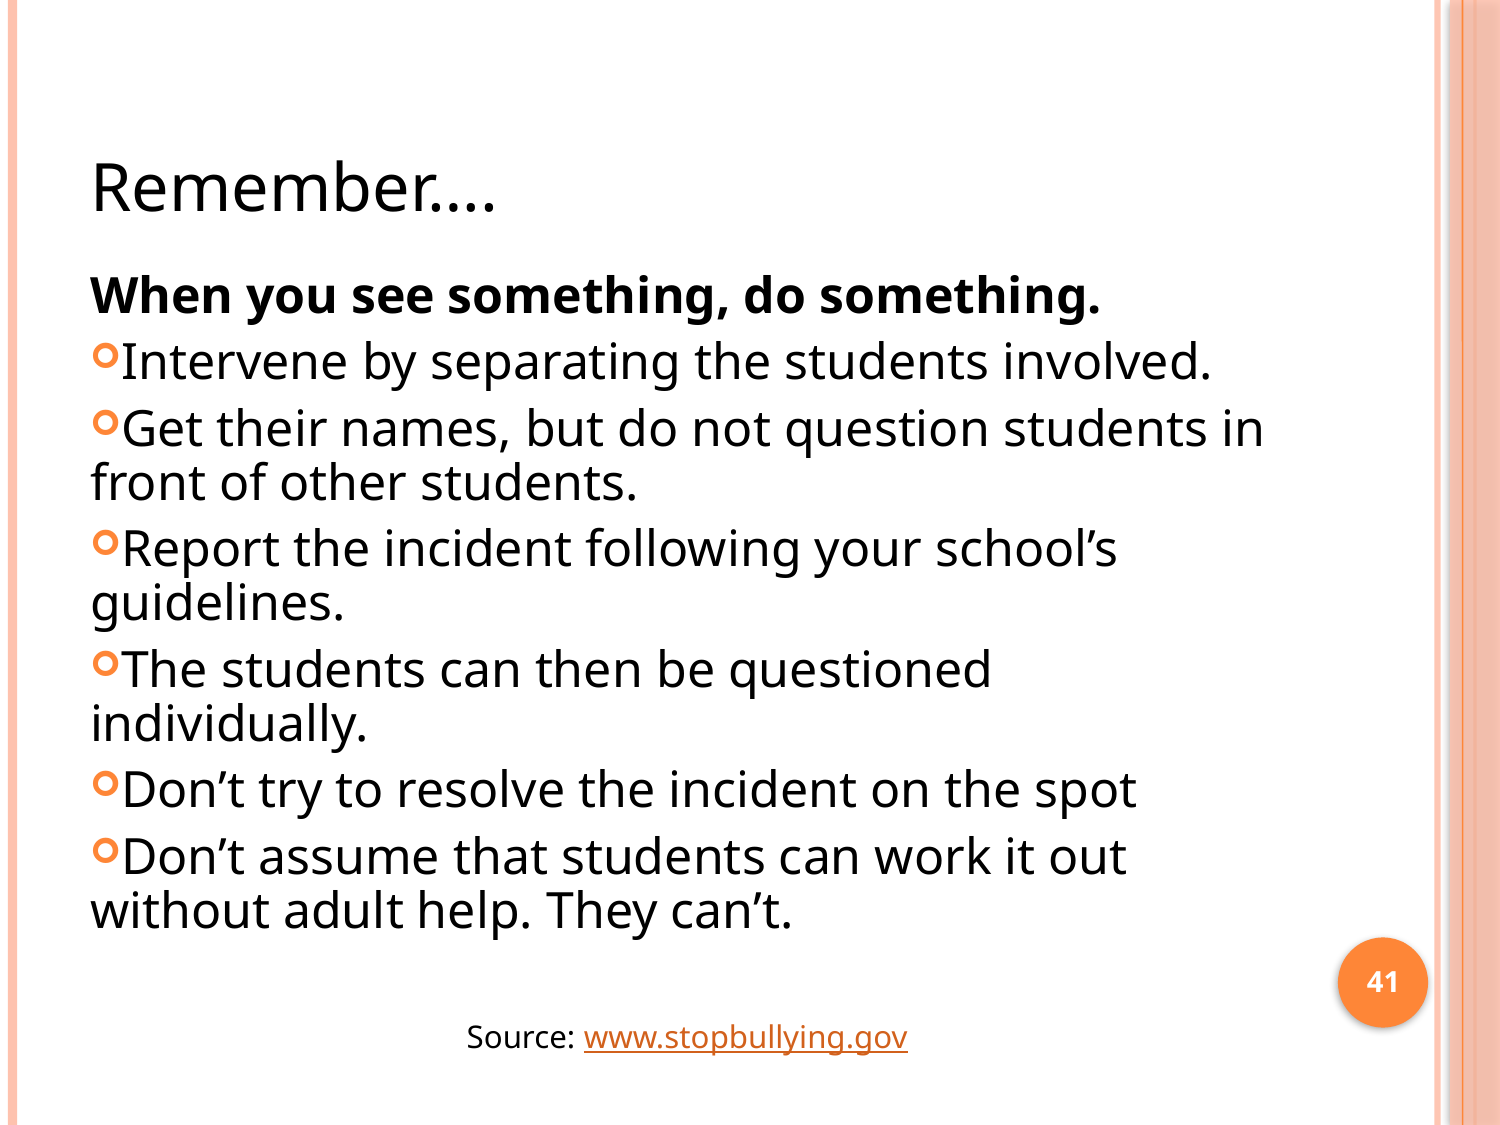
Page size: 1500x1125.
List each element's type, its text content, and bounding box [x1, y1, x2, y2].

slide_number 41 [1333, 940, 1434, 1026]
list When you see something, do something. Intervene by separating the students involved. Get their names, but do not question students in front of other students. Report the incident following your school’s guidelines. The students can then be questioned individually. Don’t try to resolve the incident on the spot Don’t assume that students can work it out without adult help. They can’t. Source: www.stopbullying.gov [75, 262, 1300, 1062]
title Remember…. [75, 45, 1300, 233]
